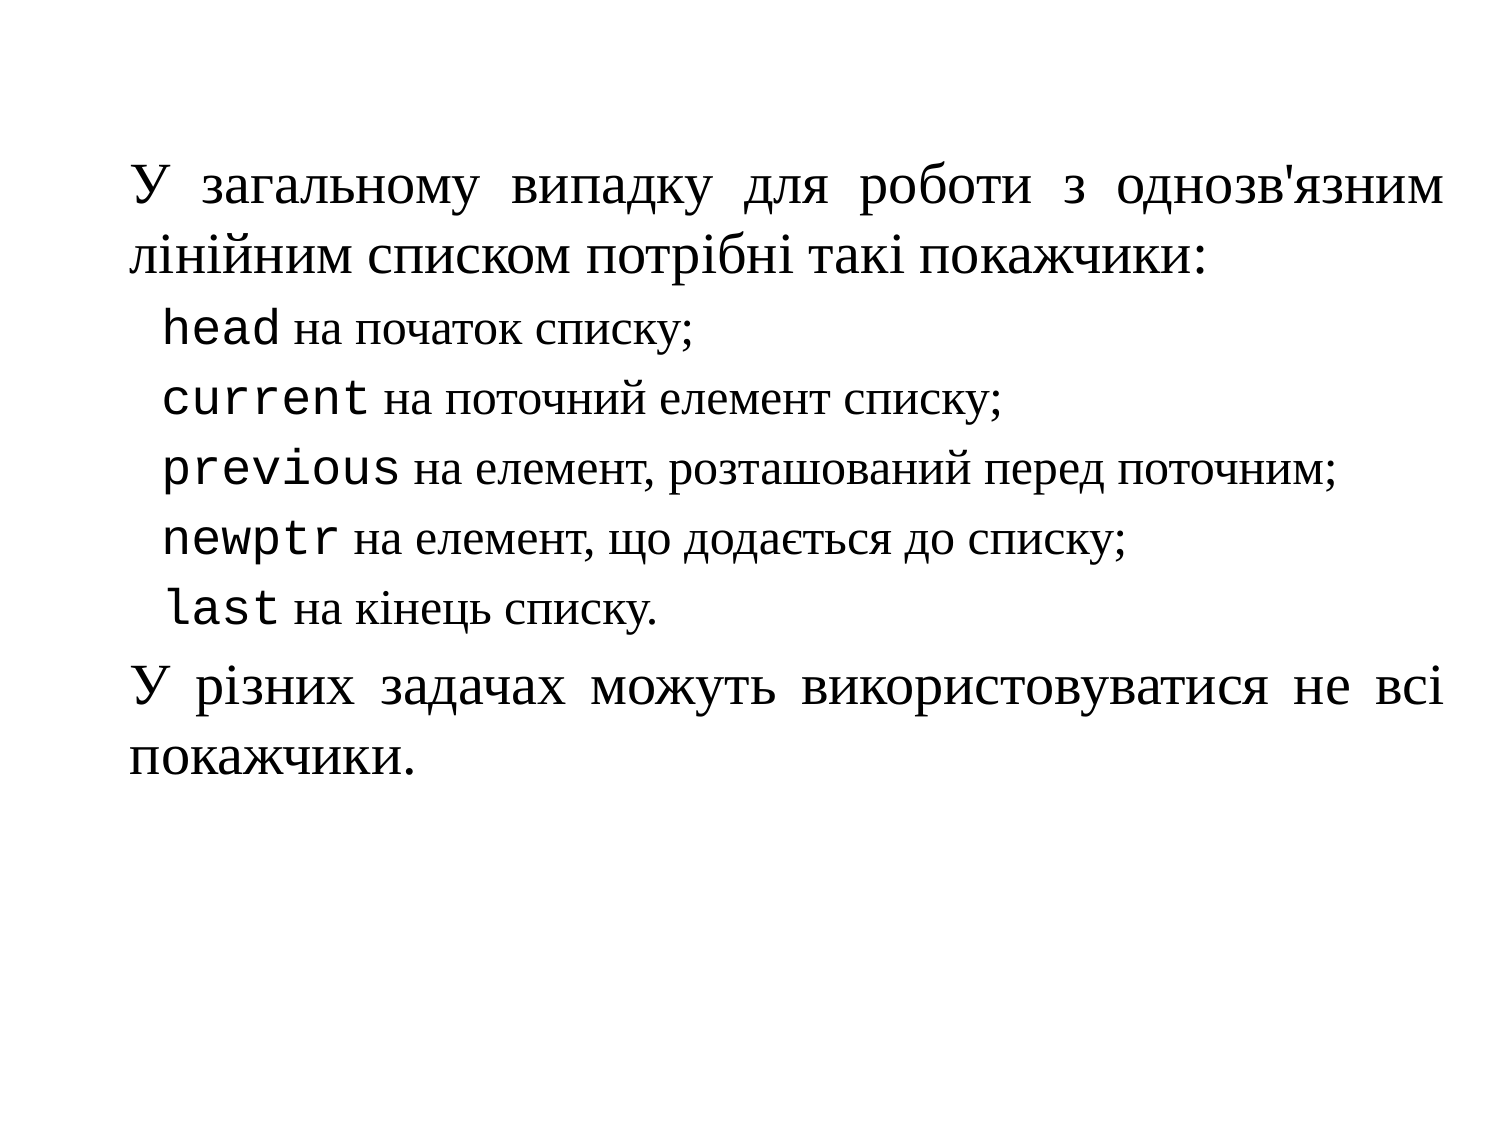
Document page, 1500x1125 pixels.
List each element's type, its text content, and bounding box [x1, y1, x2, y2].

list У загальному випадку для роботи з однозв'язним лінійним списком потрібні такі покажчики: head на початок списку; current на поточний елемент списку; previous на елемент, розташований перед поточним; newptr на елемент, що додається до списку; last на кінець списку. У різних задачах можуть використовуватися не всі покажчики. [0, 137, 1475, 1088]
